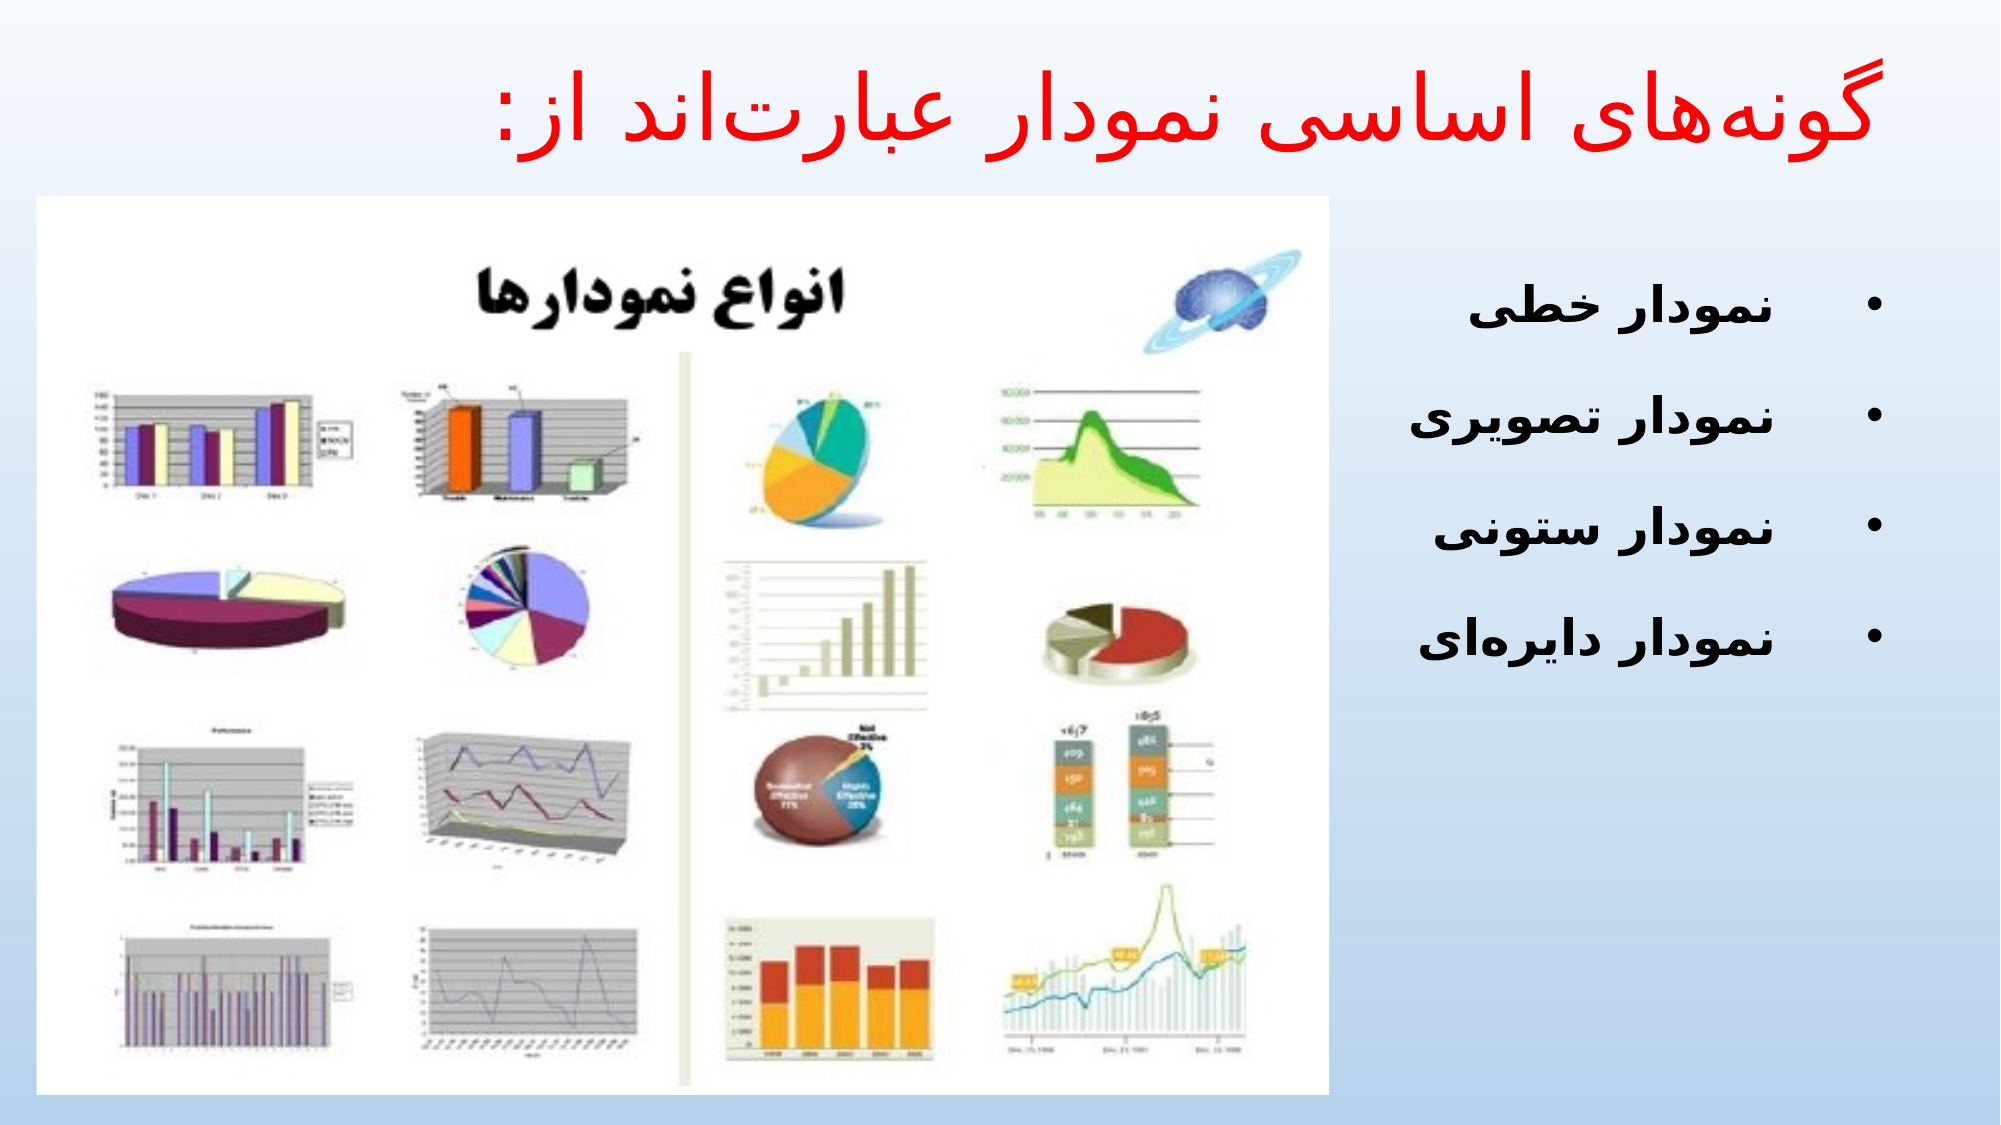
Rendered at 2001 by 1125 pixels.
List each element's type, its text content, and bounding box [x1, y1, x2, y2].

picture [36, 196, 1330, 1095]
list نمودار خطی نمودار تصویری نمودار ستونی نمودار دایره‌ای [1330, 235, 1899, 1046]
title گونه‌های اساسی نمودار عبارت‌اند از: [173, 58, 1899, 235]
